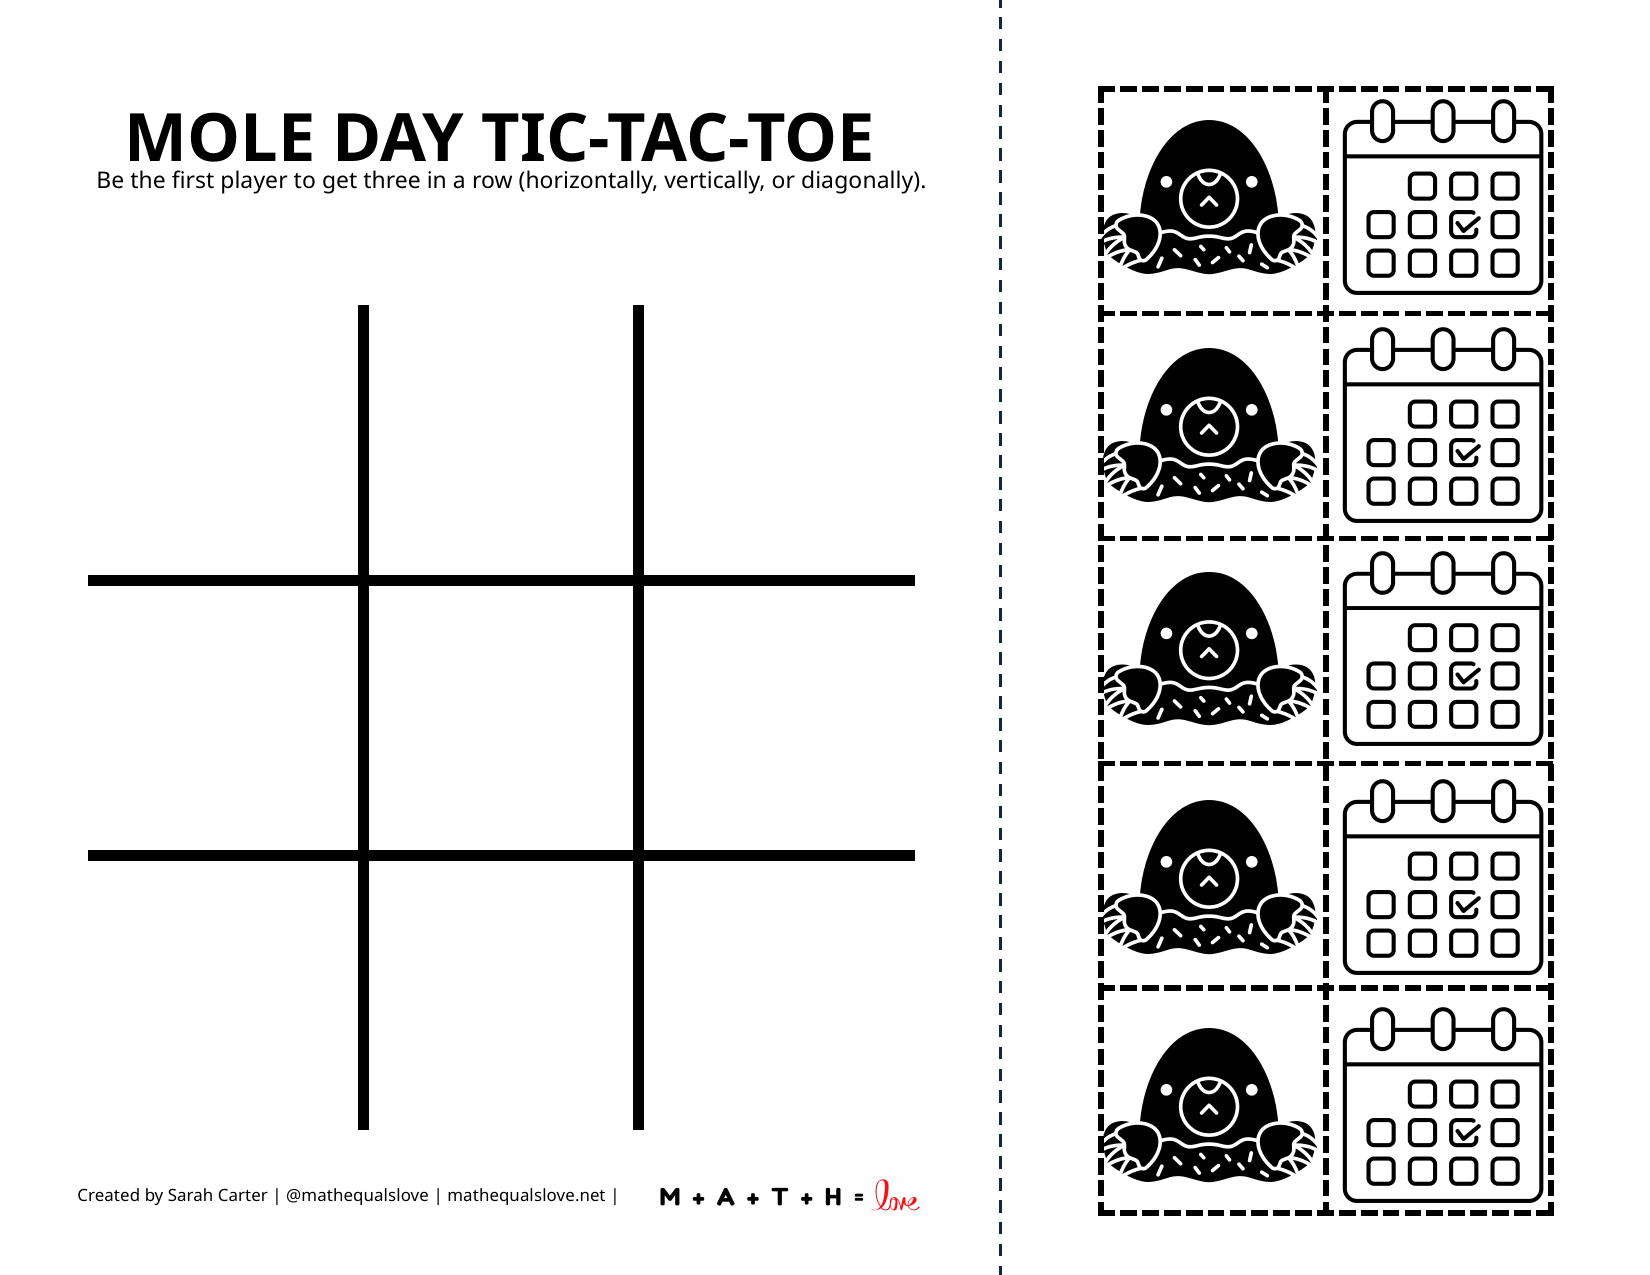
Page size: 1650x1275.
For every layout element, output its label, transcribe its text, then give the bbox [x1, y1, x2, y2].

picture [1334, 996, 1552, 1214]
picture [1334, 767, 1552, 986]
picture [1334, 315, 1552, 534]
picture [1100, 539, 1318, 758]
picture [1100, 996, 1318, 1214]
picture [1334, 539, 1552, 758]
picture [1100, 767, 1318, 986]
picture [1100, 88, 1318, 306]
picture [1100, 315, 1318, 534]
text_box MOLE DAY TIC-TAC-TOE [0, 88, 1001, 200]
text_box Be the first player to get three in a row (horizontally, vertically, or diagonally). [81, 158, 966, 201]
picture [654, 1177, 924, 1215]
picture [1334, 88, 1552, 306]
